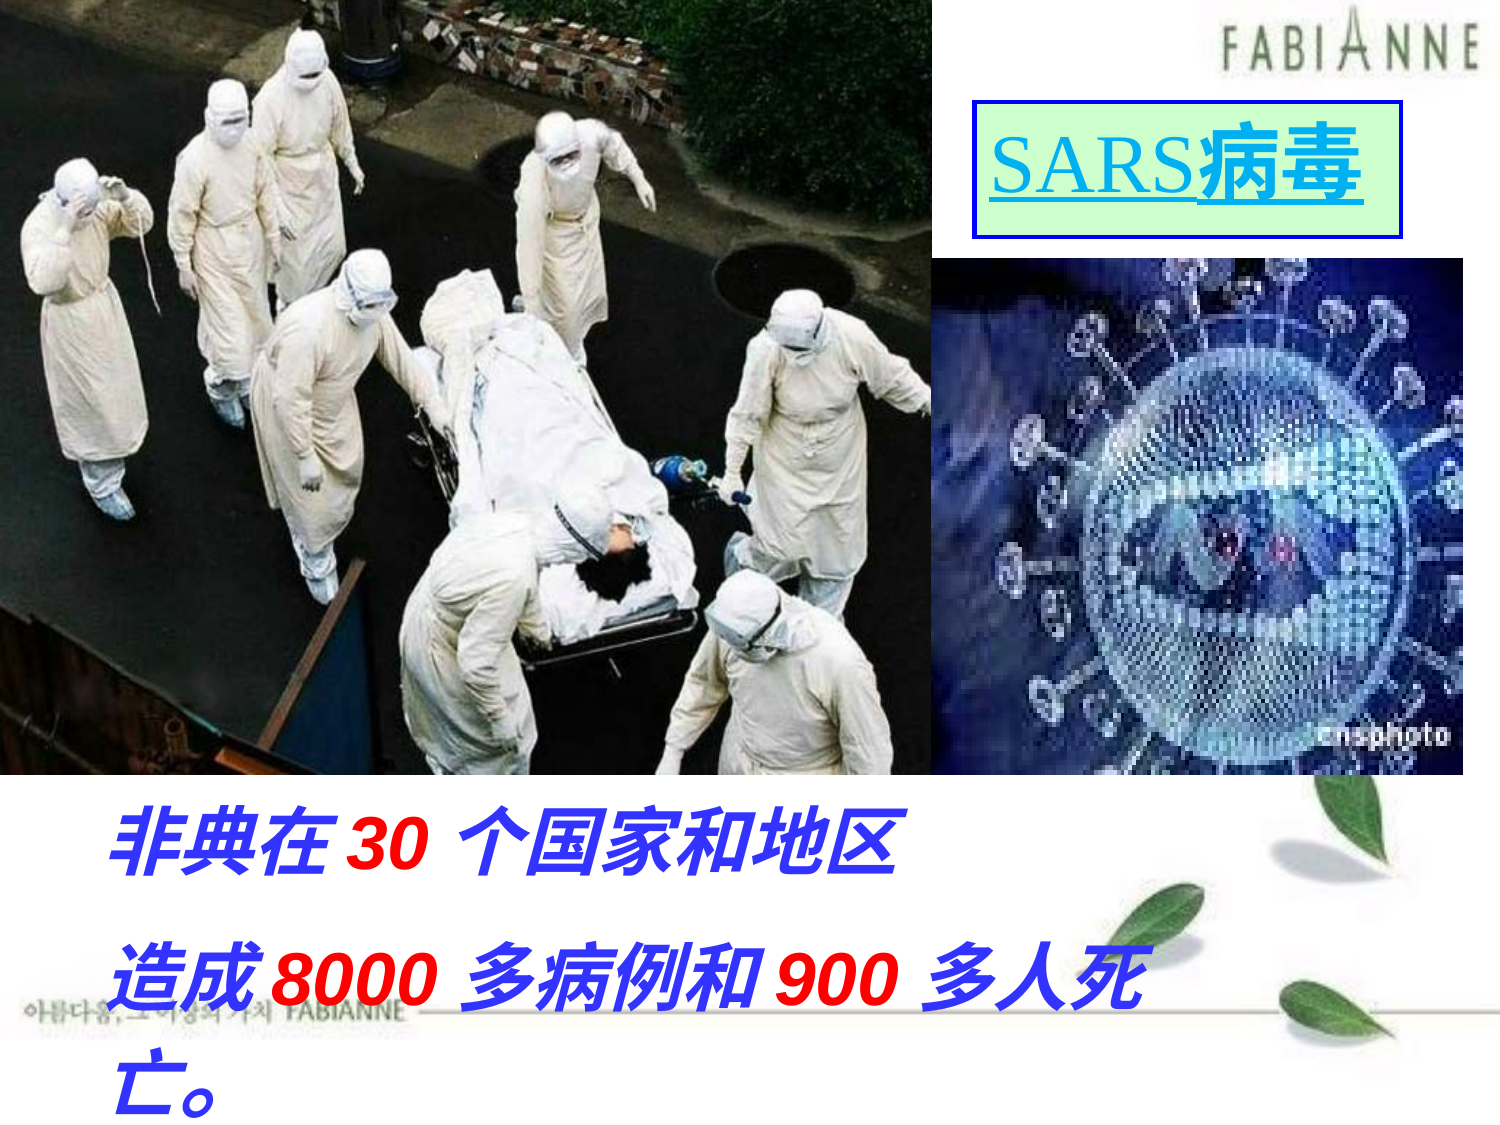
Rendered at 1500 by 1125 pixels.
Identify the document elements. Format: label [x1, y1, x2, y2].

text_box [0, 0, 1463, 776]
picture [0, 0, 1500, 1125]
